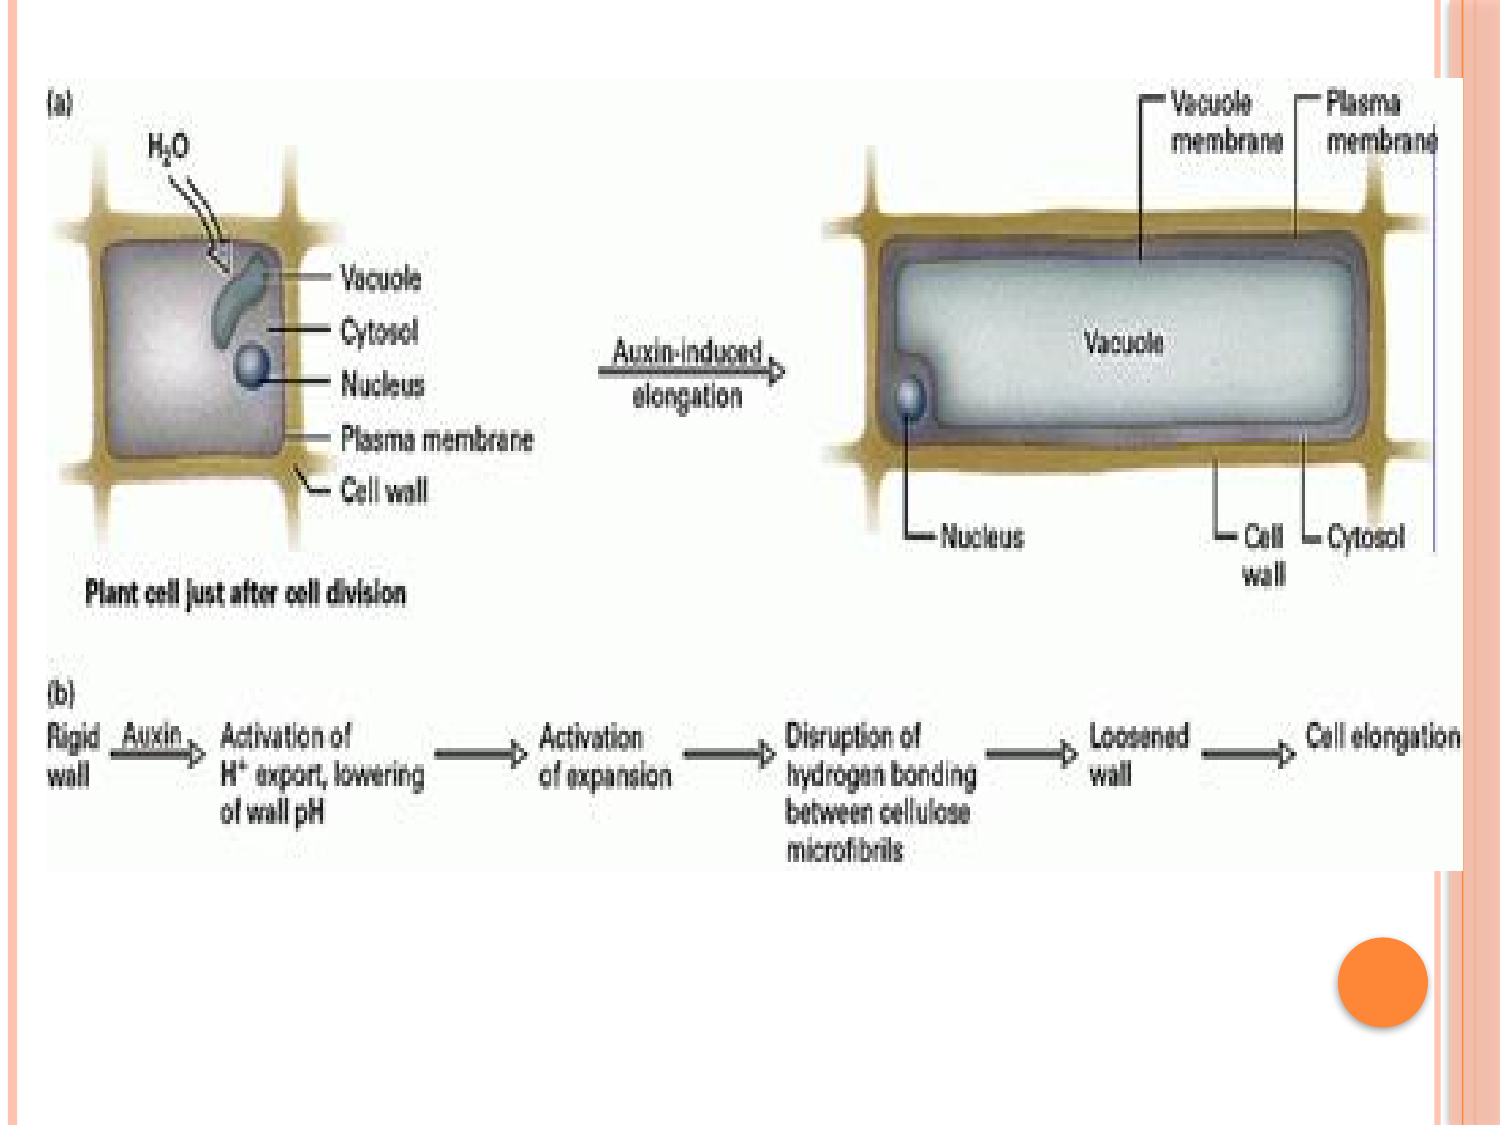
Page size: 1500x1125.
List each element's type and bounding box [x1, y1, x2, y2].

picture [45, 77, 1463, 872]
